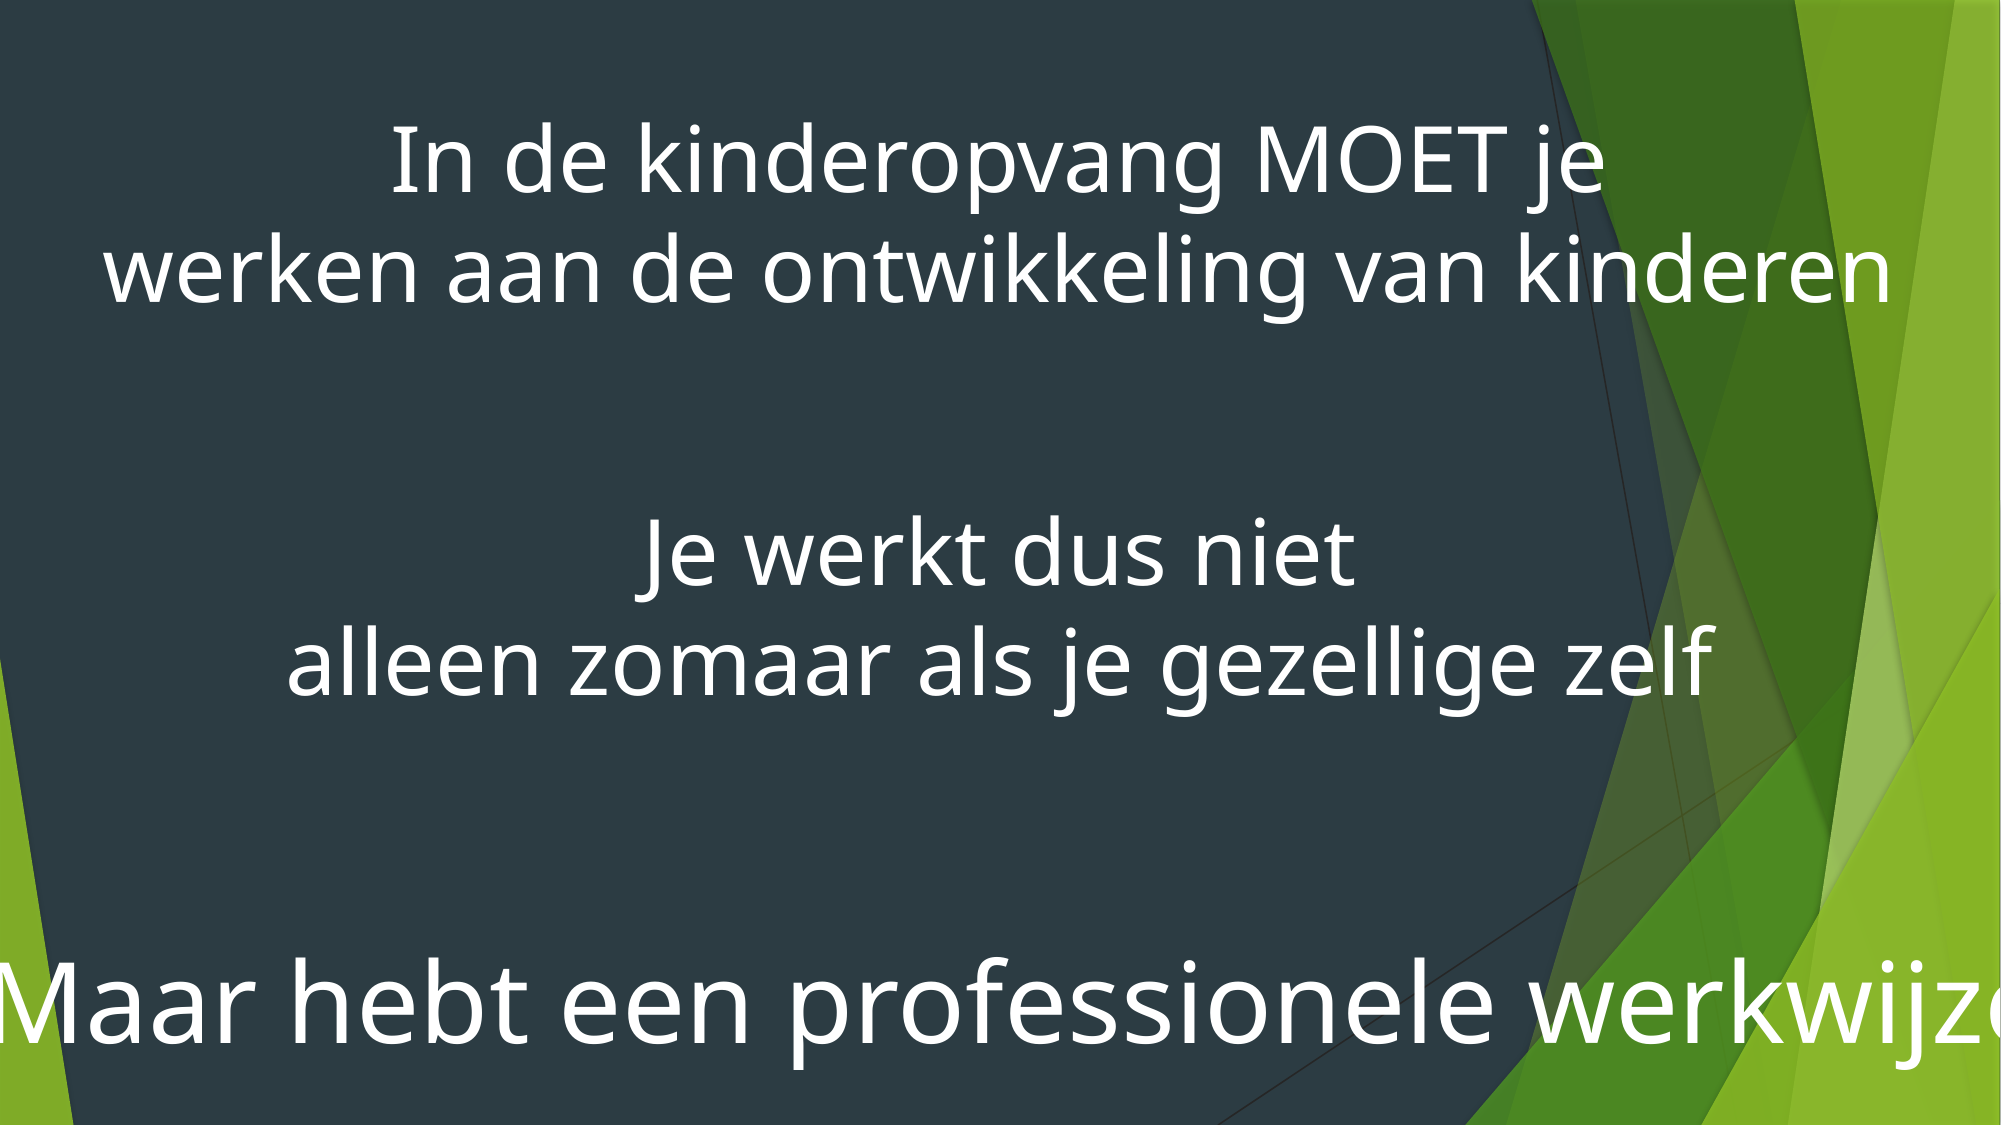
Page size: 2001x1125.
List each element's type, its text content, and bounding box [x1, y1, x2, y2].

text_box In de kinderopvang MOET je werken aan de ontwikkeling van kinderen [87, 93, 1913, 329]
text_box Je werkt dus niet alleen zomaar als je gezellige zelf [270, 486, 1730, 722]
text_box Maar hebt een professionele werkwijze [0, 923, 2000, 1074]
